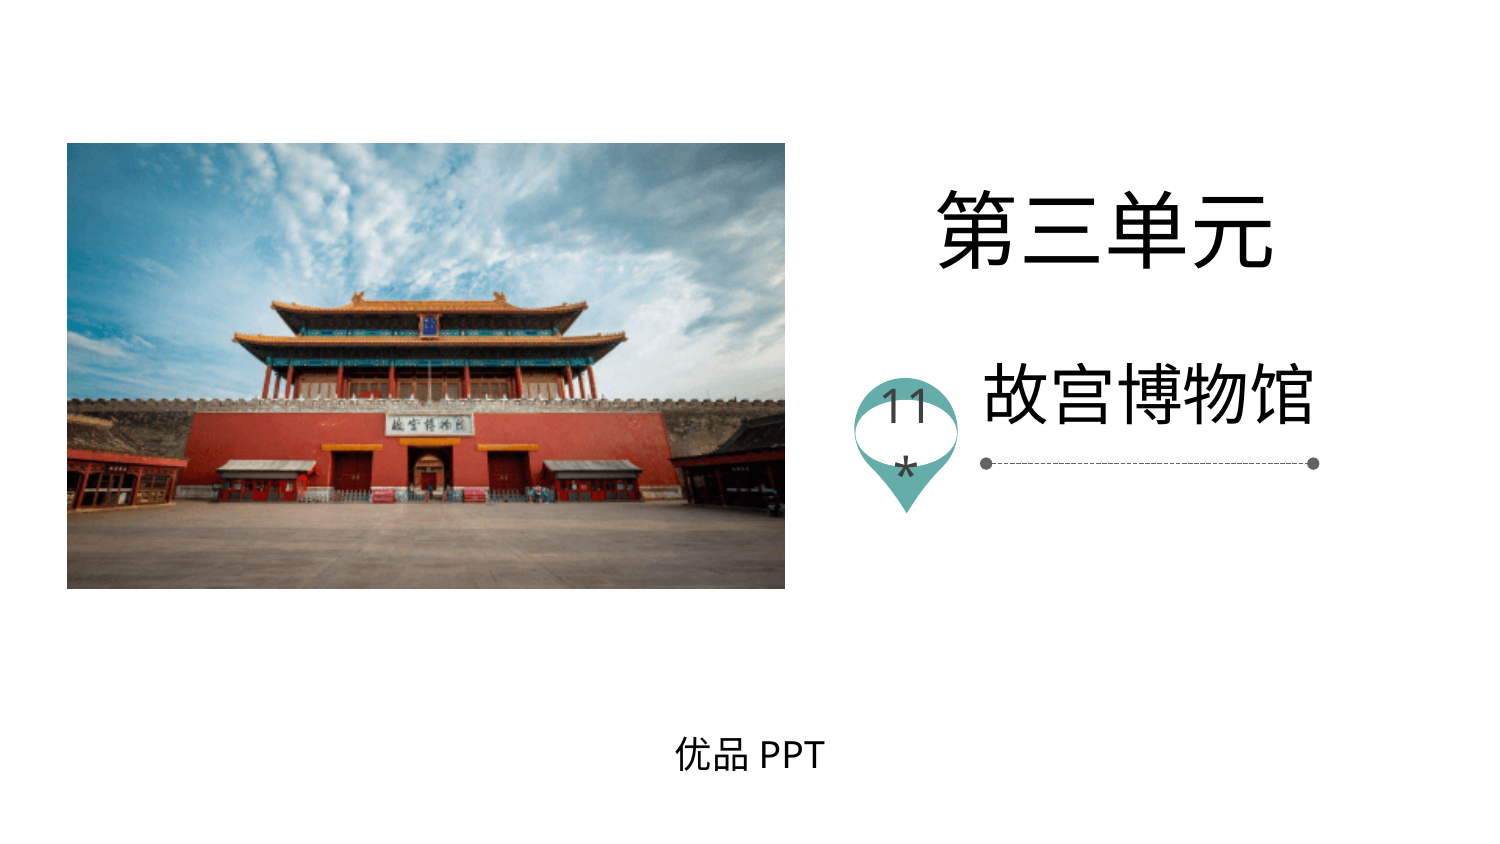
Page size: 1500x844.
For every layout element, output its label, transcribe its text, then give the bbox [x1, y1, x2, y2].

picture [67, 143, 786, 589]
text_box 优品PPT [0, 718, 1500, 783]
text_box 第三单元 [922, 171, 1288, 286]
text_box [854, 377, 1314, 482]
text_box 故宫博物馆 [937, 348, 1362, 438]
